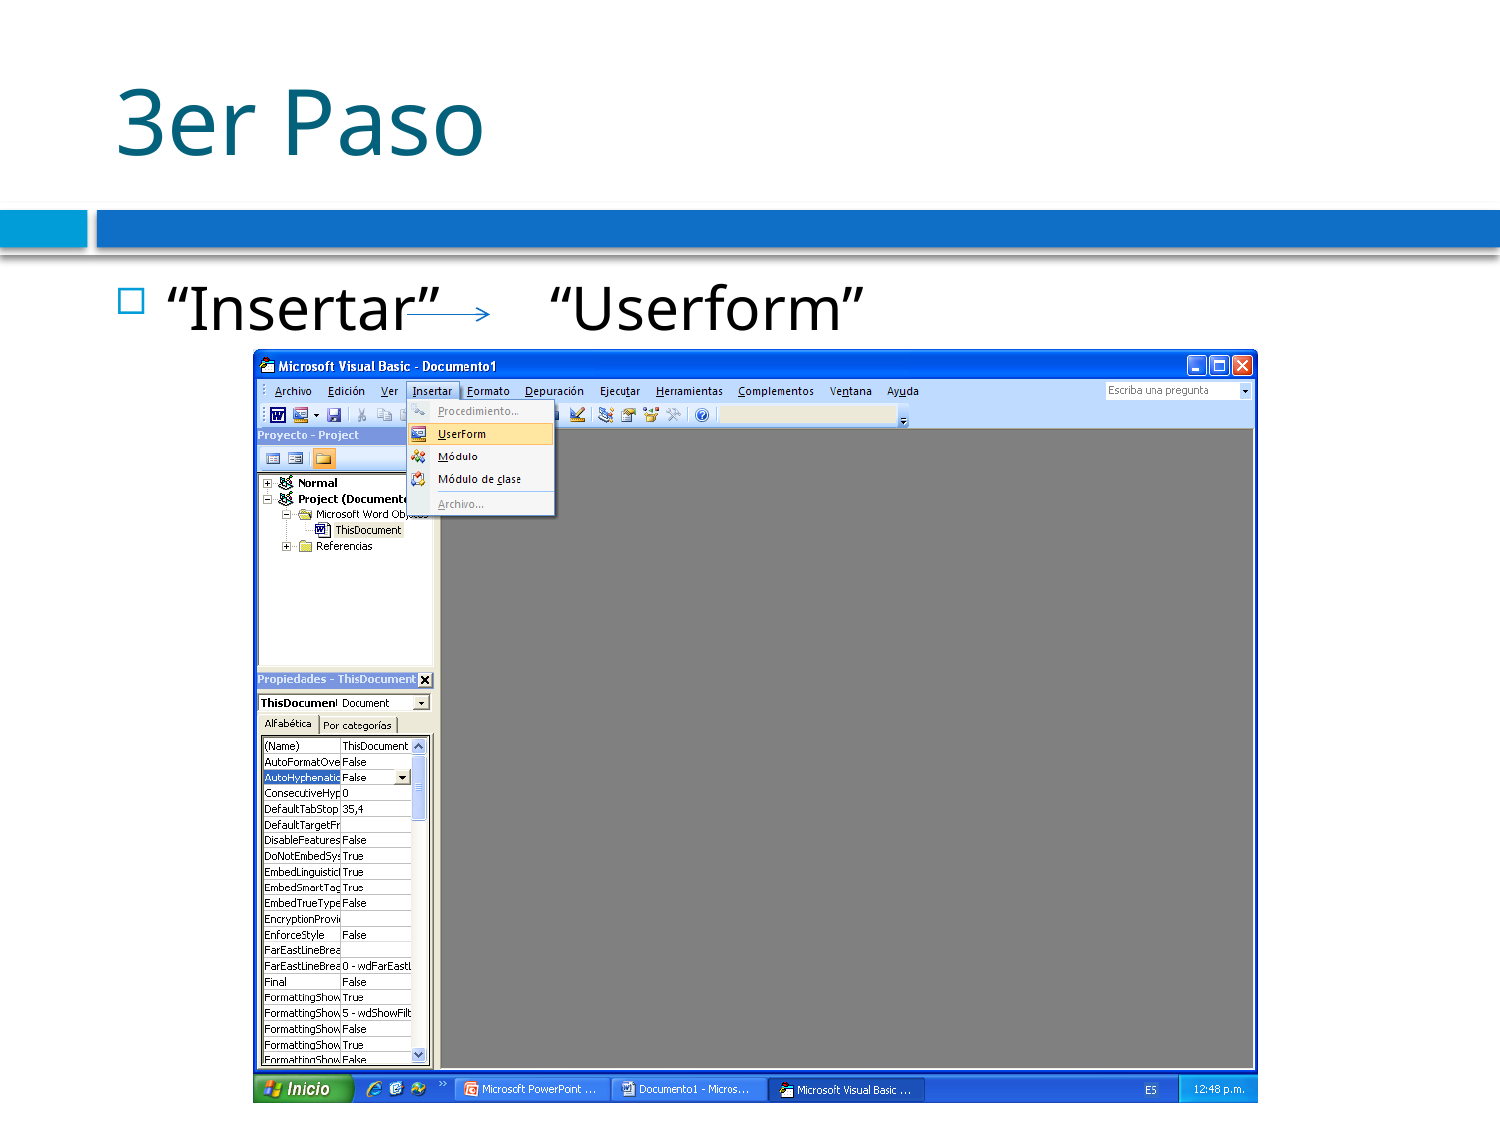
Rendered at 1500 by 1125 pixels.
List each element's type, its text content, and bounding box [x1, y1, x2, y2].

picture [253, 349, 1259, 1104]
title 3er Paso [100, 37, 1438, 200]
list “Insertar” “Userform” [100, 262, 1438, 1000]
